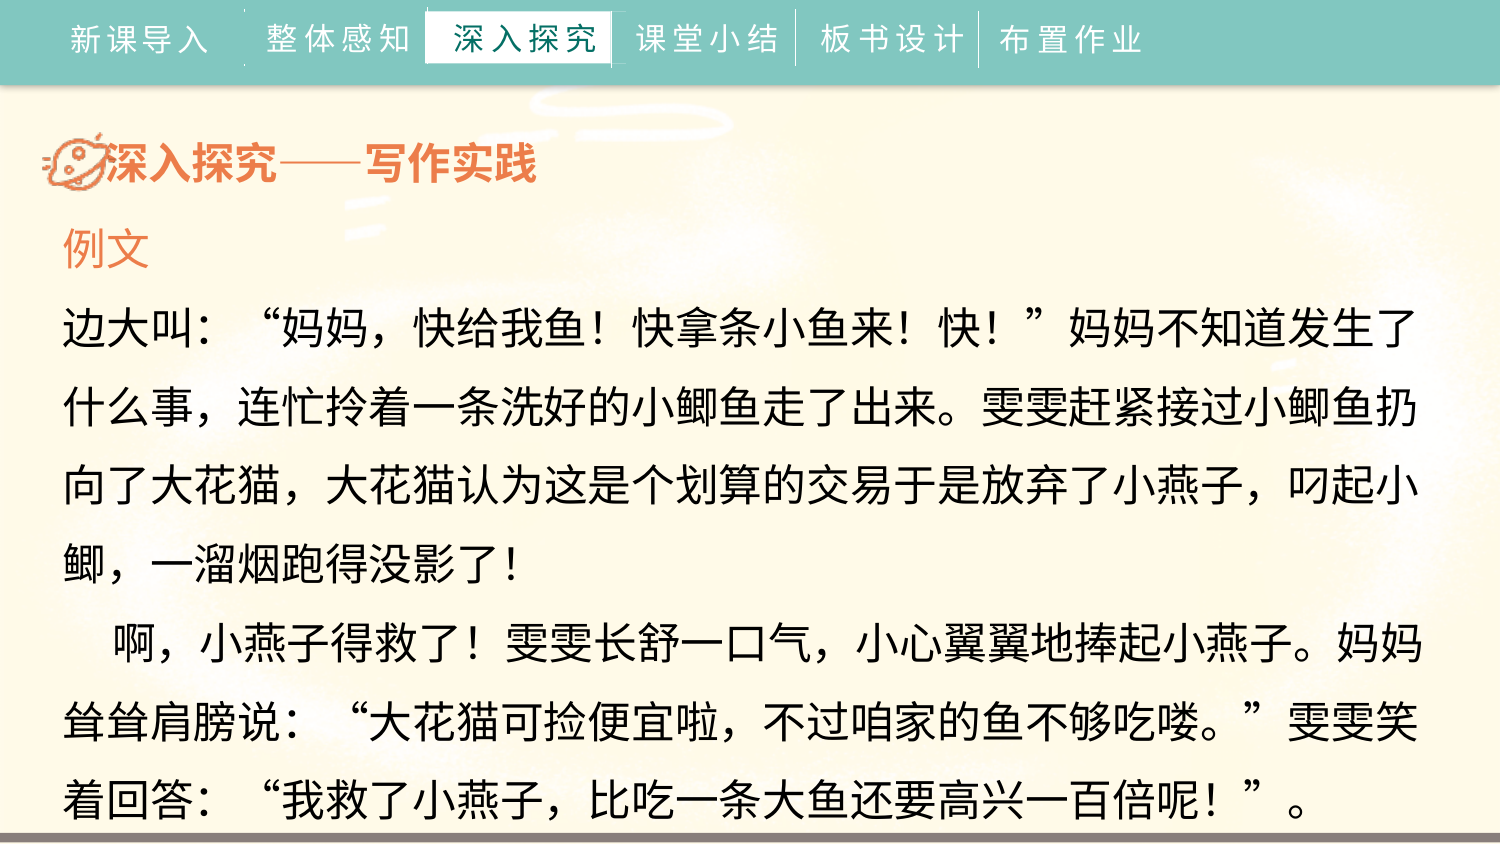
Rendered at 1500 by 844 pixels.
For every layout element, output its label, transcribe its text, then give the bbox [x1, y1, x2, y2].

text_box 例文 边大叫：“妈妈，快给我鱼！快拿条小鱼来！快！”妈妈不知道发生了什么事，连忙拎着一条洗好的小鲫鱼走了出来。雯雯赶紧接过小鲫鱼扔向了大花猫，大花猫认为这是个划算的交易于是放弃了小燕子，叼起小鲫，一溜烟跑得没影了！ 啊，小燕子得救了！雯雯长舒一口气，小心翼翼地捧起小燕子。妈妈耸耸肩膀说：“大花猫可捡便宜啦，不过咱家的鱼不够吃喽。”雯雯笑着回答：“我救了小燕子，比吃一条大鱼还要高兴一百倍呢！”。 [51, 190, 1472, 832]
picture [38, 122, 120, 204]
text_box [0, 832, 1500, 843]
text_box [0, 0, 1500, 86]
text_box 深入探究——写作实践 [120, 130, 1353, 190]
